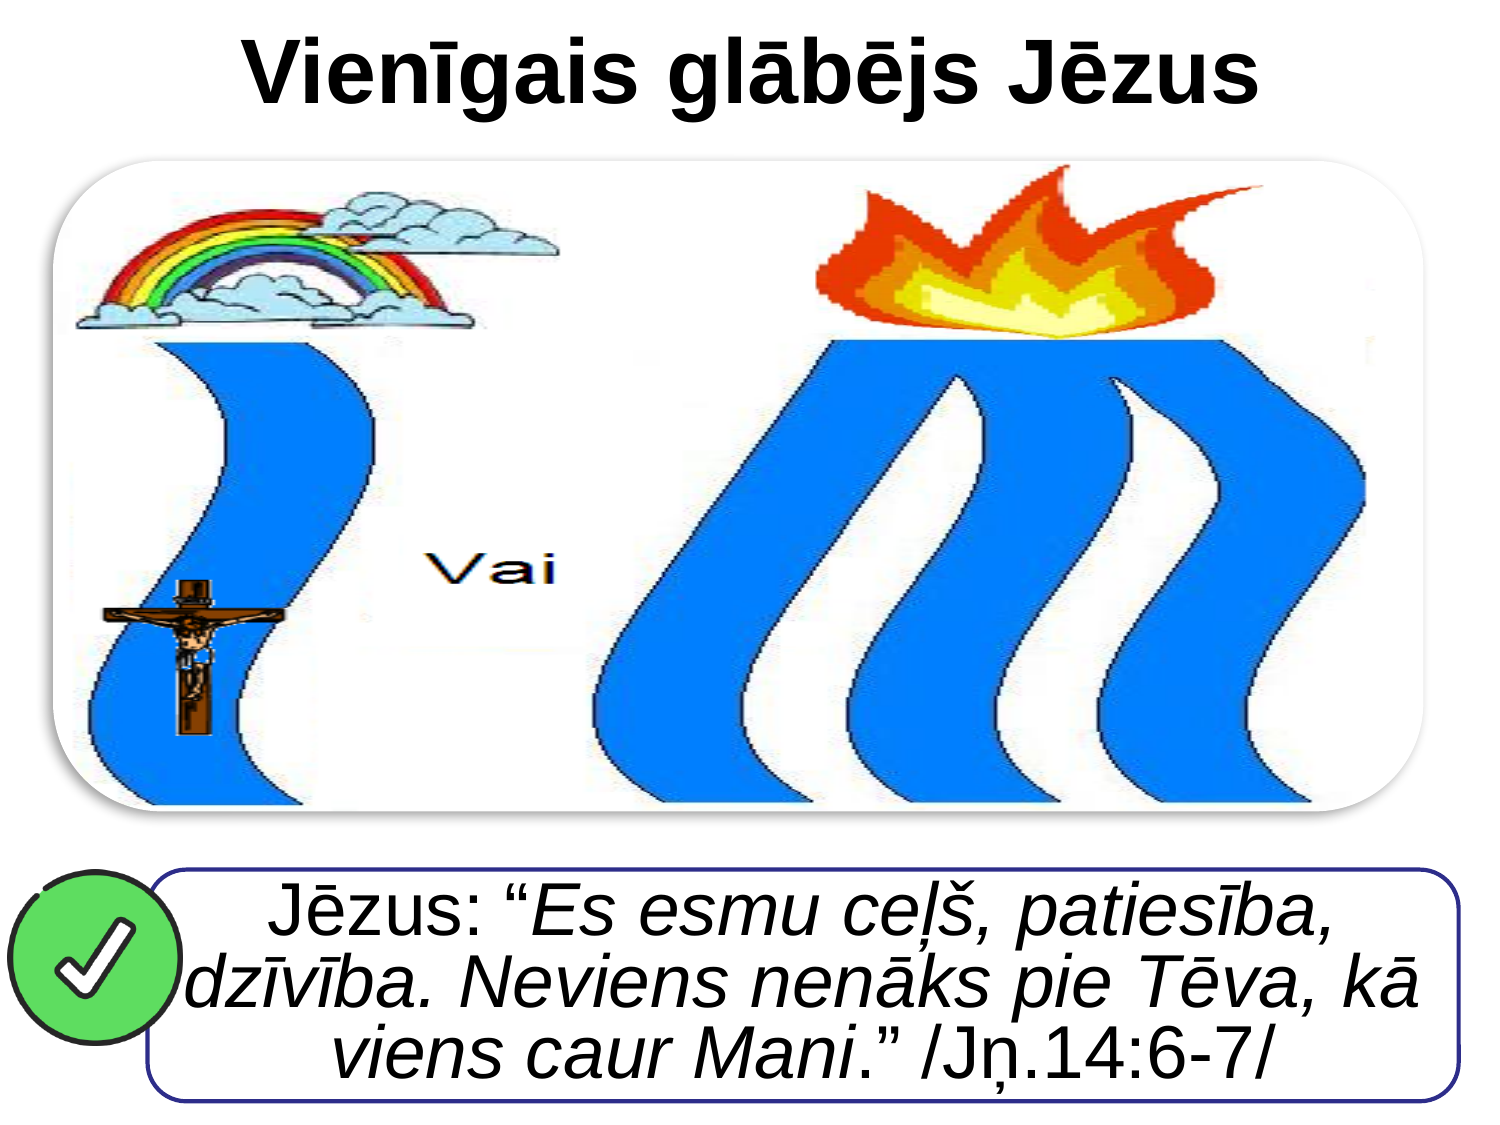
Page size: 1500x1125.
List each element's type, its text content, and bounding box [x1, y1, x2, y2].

picture [7, 869, 184, 1046]
text_box Vienīgais glābējs Jēzus [76, 0, 1427, 133]
picture [52, 160, 1424, 812]
text_box Jēzus: “Es esmu ceļš, patiesība, dzīvība. Neviens nenāks pie Tēva, kā viens caur Mani.” /Jņ.14:6-7/ [145, 867, 1461, 1104]
